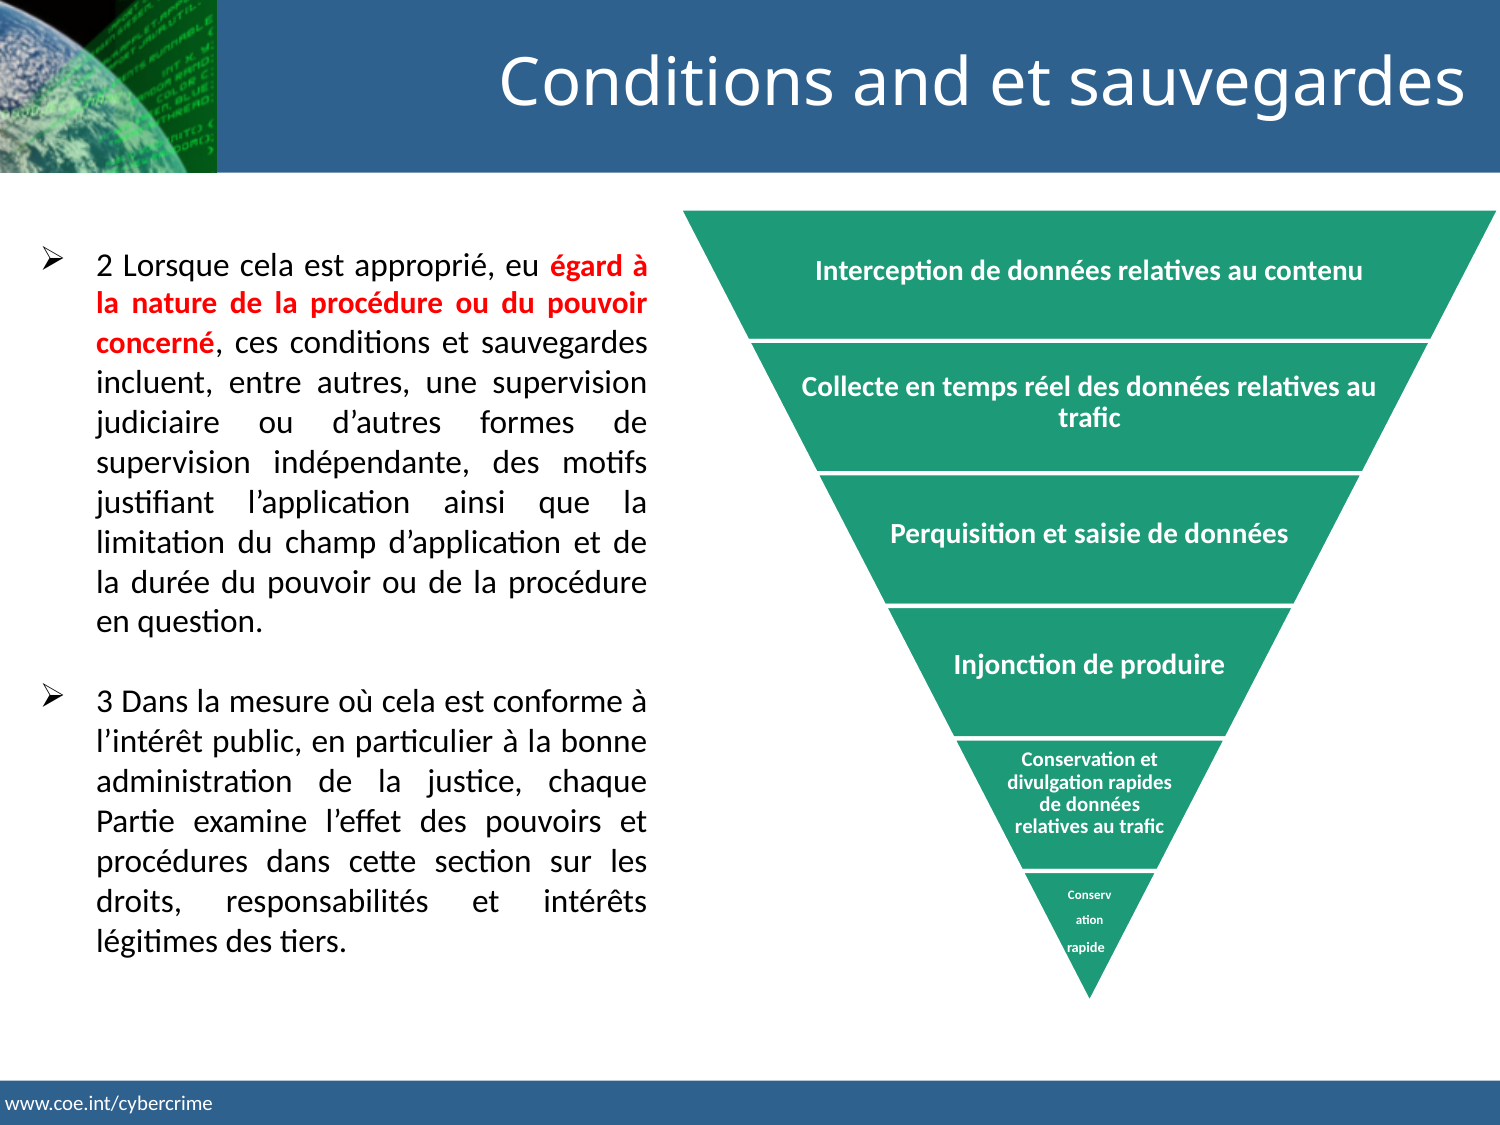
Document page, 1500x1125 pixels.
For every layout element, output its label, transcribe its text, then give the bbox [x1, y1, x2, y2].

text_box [0, 0, 7, 7]
text_box 2 Lorsque cela est approprié, eu égard à la nature de la procédure ou du pouvoir concerné, ces conditions et sauvegardes incluent, entre autres, une supervision judiciaire ou d’autres formes de supervision indépendante, des motifs justifiant l’application ainsi que la limitation du champ d’application et de la durée du pouvoir ou de la procédure en question. 3 Dans la mesure où cela est conforme à l’intérêt public, en particulier à la bonne administration de la justice, chaque Partie examine l’effet des pouvoirs et procédures dans cette section sur les droits, responsabilités et intérêts légitimes des tiers. [25, 235, 664, 967]
picture [0, 0, 217, 173]
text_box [678, 208, 1500, 1004]
text_box Conditions and et sauvegardes [230, 31, 1483, 126]
